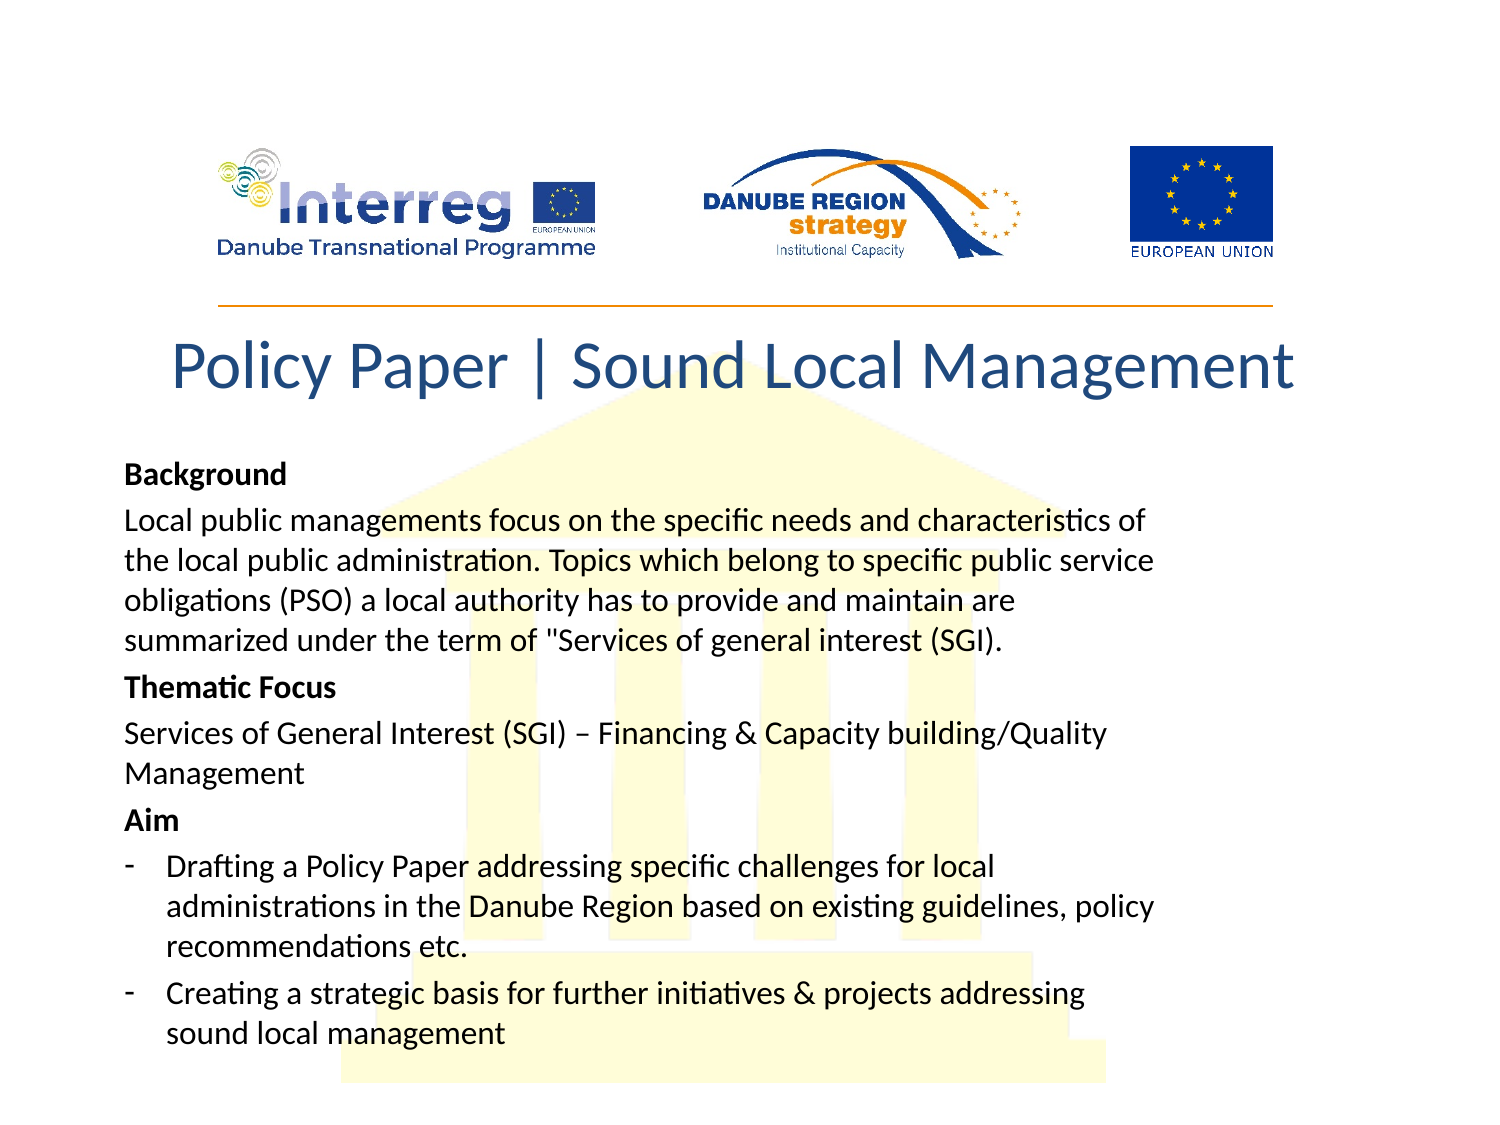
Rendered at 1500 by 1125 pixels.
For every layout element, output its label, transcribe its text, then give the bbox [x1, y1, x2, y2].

picture [341, 351, 1106, 1083]
list Background Local public managements focus on the specific needs and characteristics of the local public administration. Topics which belong to specific public service obligations (PSO) a local authority has to provide and maintain are summarized under the term of "Services of general interest (SGI). Thematic Focus Services of General Interest (SGI) – Financing & Capacity building/Quality Management Aim Drafting a Policy Paper addressing specific challenges for local administrations in the Danube Region based on existing guidelines, policy recommendations etc. Creating a strategic basis for further initiatives & projects addressing sound local management [109, 444, 336, 708]
list Background Local public managements focus on the specific needs and characteristics of the local public administration. Topics which belong to specific public service obligations (PSO) a local authority has to provide and maintain are summarized under the term of "Services of general interest (SGI). Thematic Focus Services of General Interest (SGI) – Financing & Capacity building/Quality Management Aim Drafting a Policy Paper addressing specific challenges for local administrations in the Danube Region based on existing guidelines, policy recommendations etc. Creating a strategic basis for further initiatives & projects addressing sound local management [1110, 444, 1173, 708]
title Policy Paper | Sound Local Management [135, 312, 1332, 388]
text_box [218, 131, 1273, 275]
